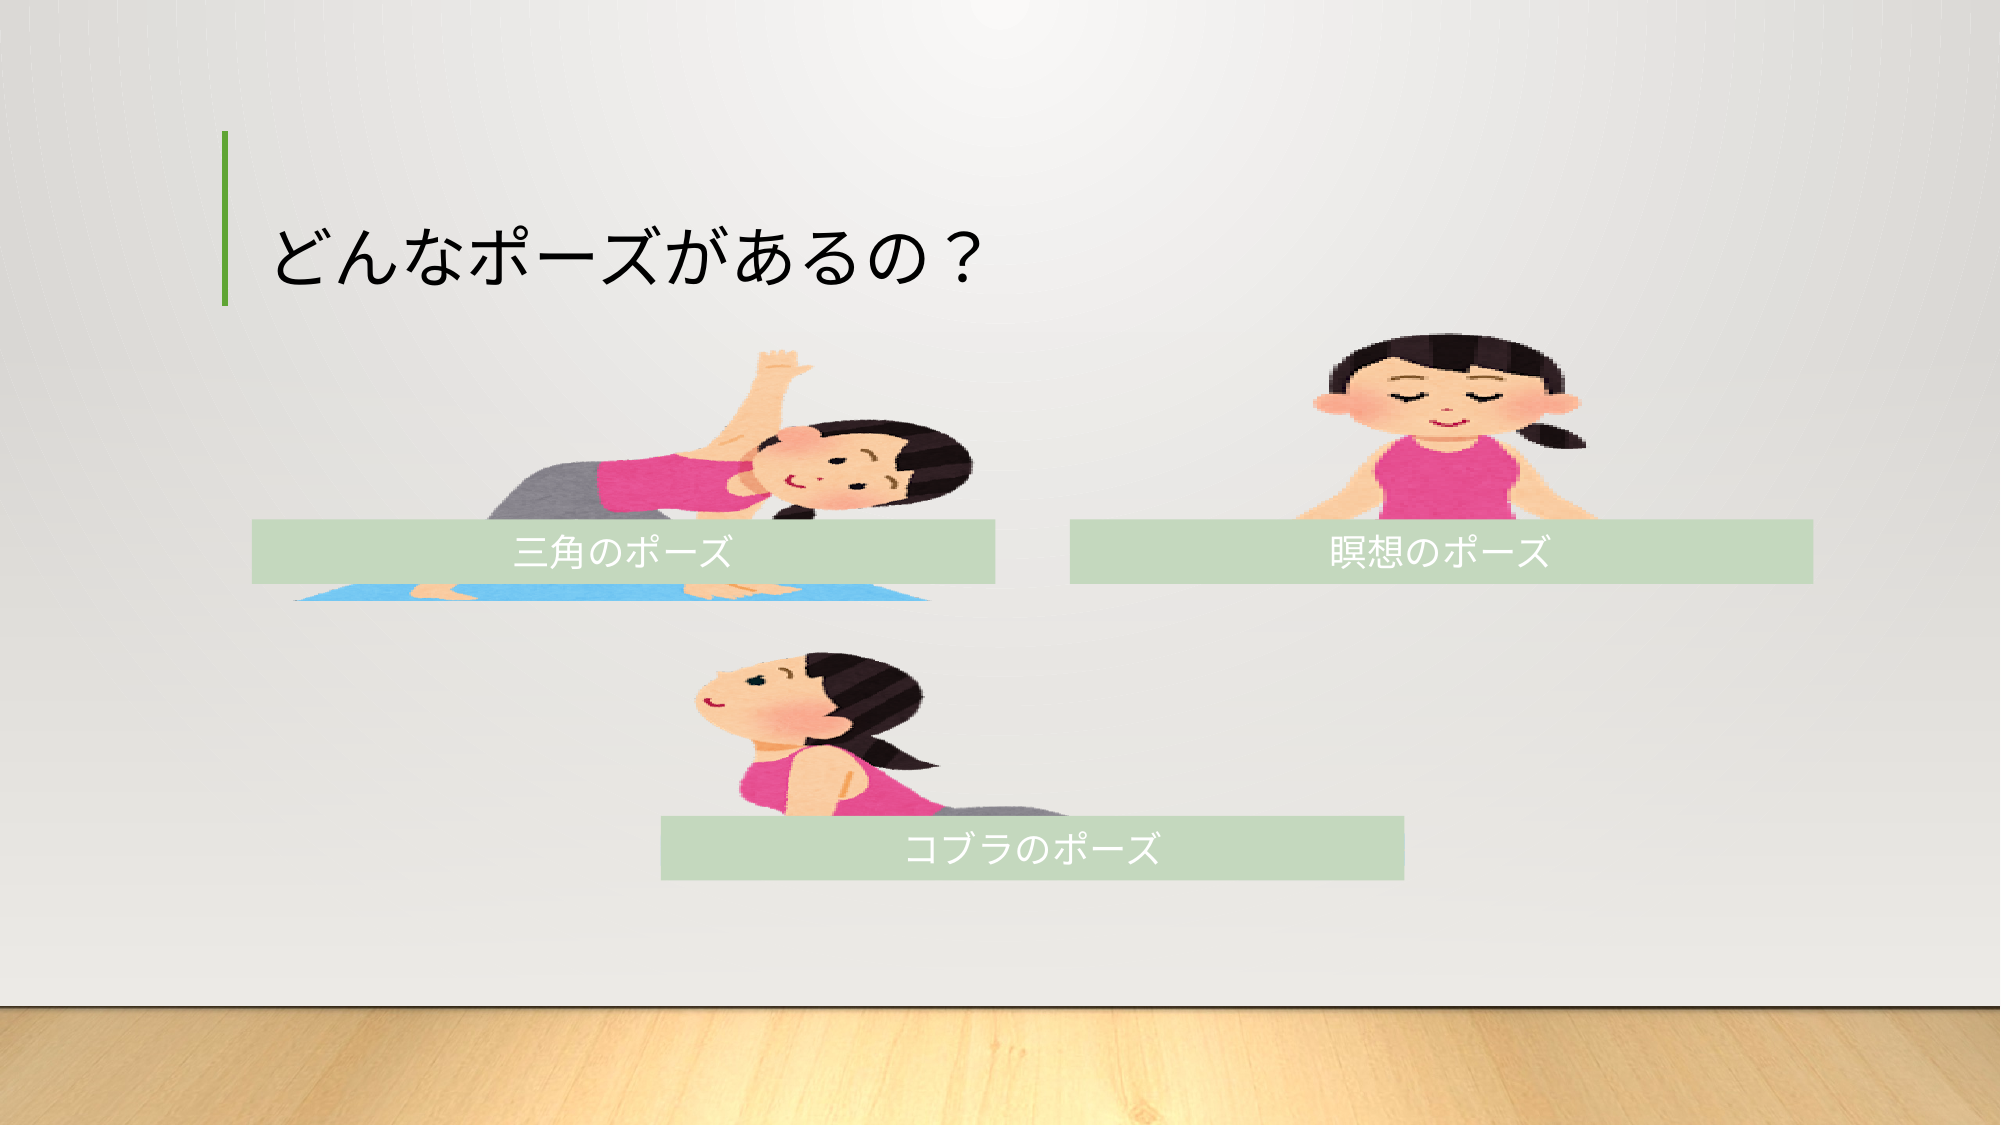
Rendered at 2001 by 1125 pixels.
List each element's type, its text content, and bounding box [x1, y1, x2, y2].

title どんなポーズがあるの？ [251, 131, 1814, 305]
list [251, 330, 1814, 897]
picture [0, 1006, 2000, 1125]
